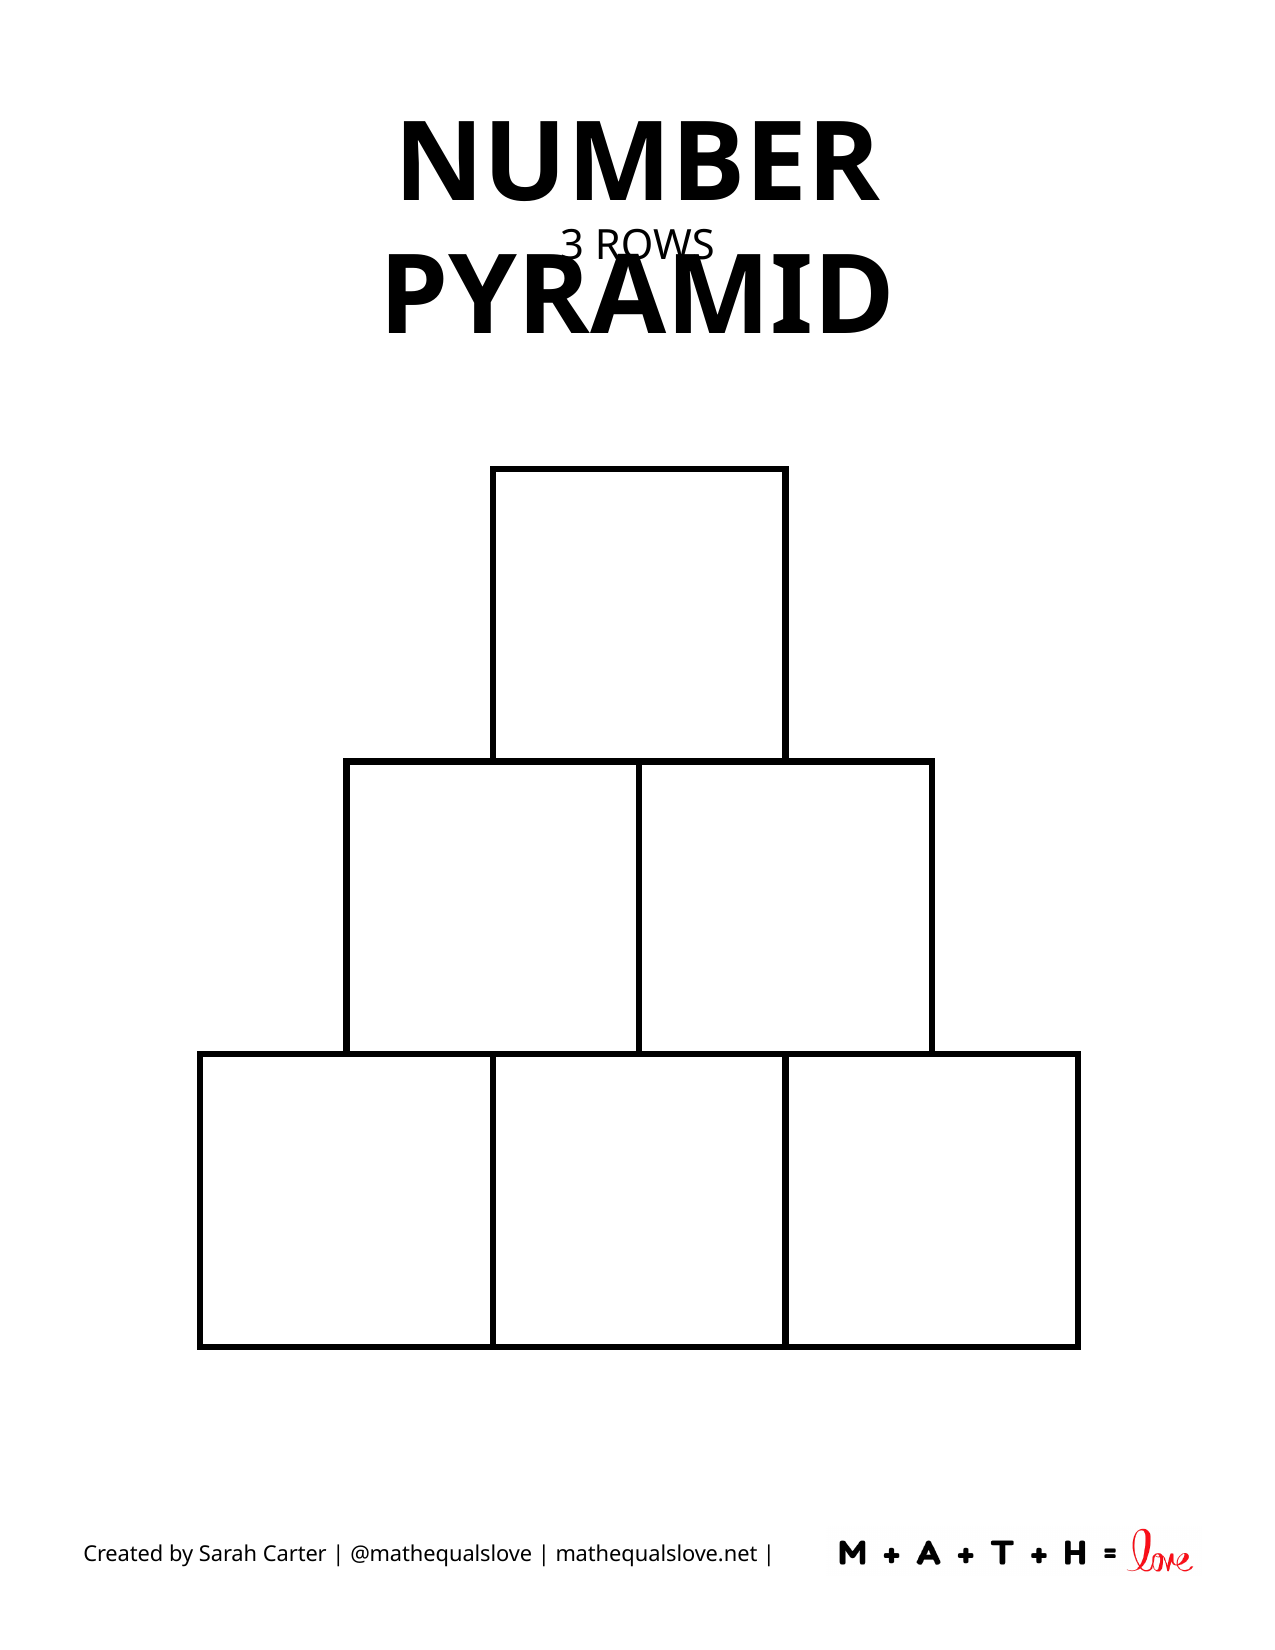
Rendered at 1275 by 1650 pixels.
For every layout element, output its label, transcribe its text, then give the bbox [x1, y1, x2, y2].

text_box Created by Sarah Carter | @mathequalslove | mathequalslove.net | [68, 1532, 826, 1574]
picture [826, 1525, 1203, 1577]
text_box NUMBER PYRAMID [142, 83, 1133, 210]
text_box NUMBER PYRAMID [142, 276, 1133, 363]
text_box 3 ROWS [142, 210, 1133, 276]
